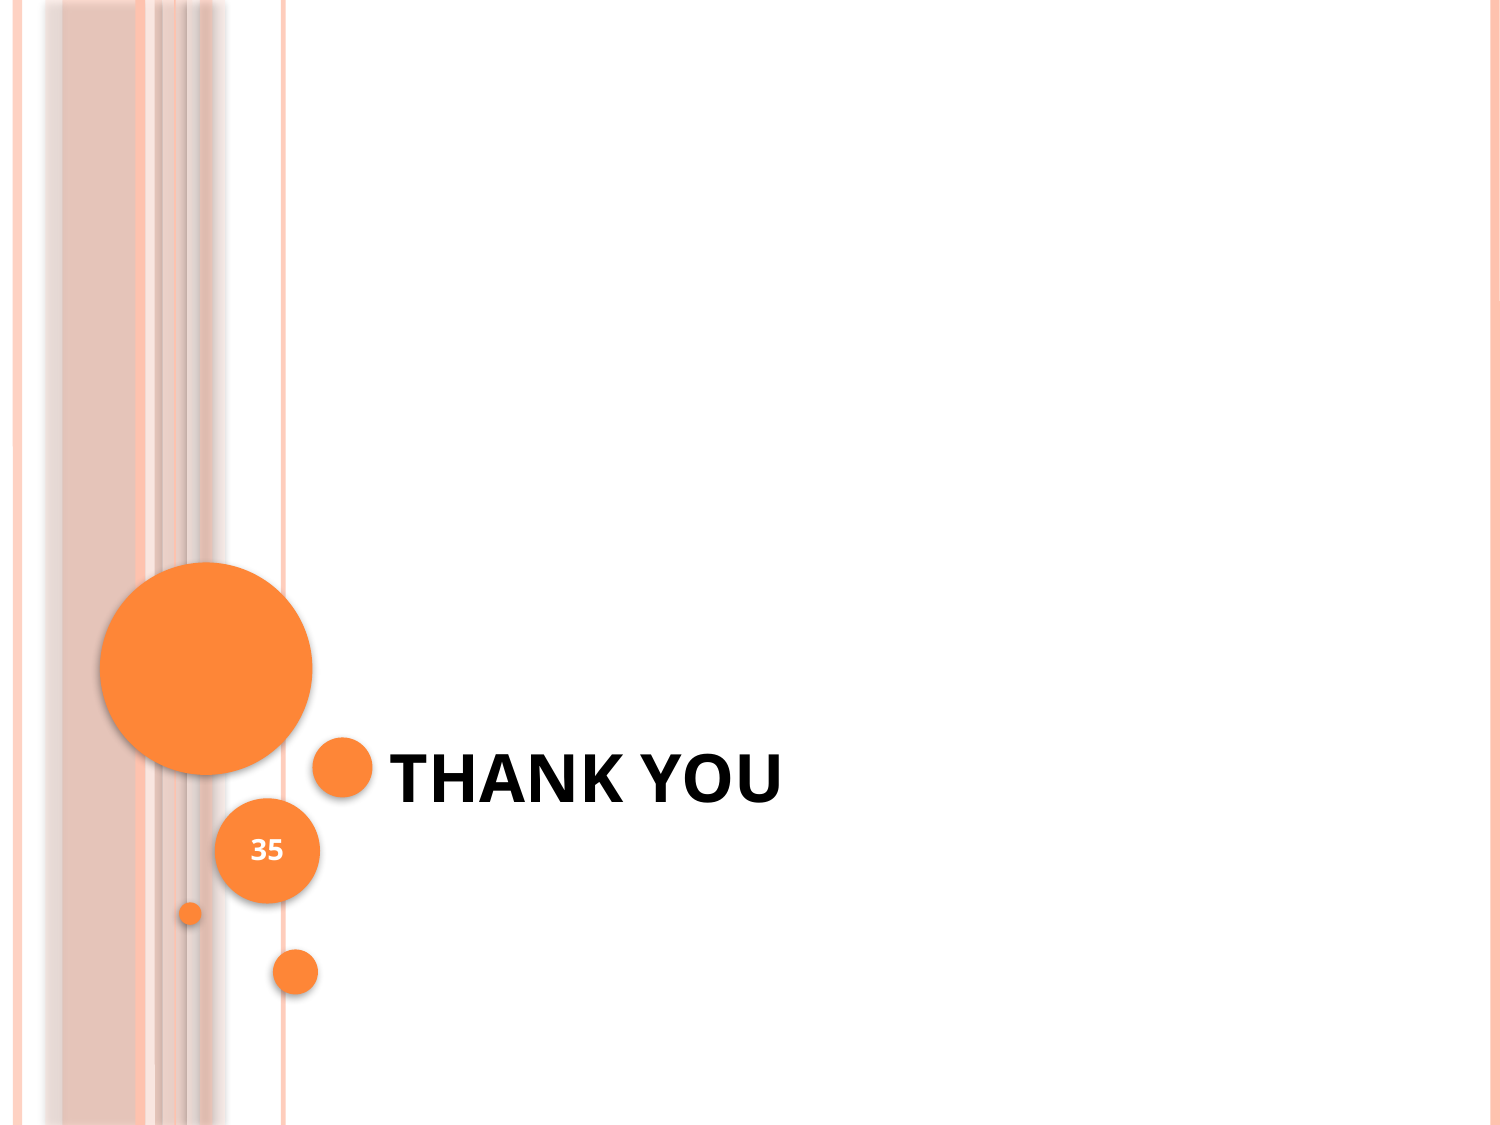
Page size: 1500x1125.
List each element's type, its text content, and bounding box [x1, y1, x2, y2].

slide_number 35 [217, 808, 318, 894]
title Thank you [375, 512, 1388, 824]
